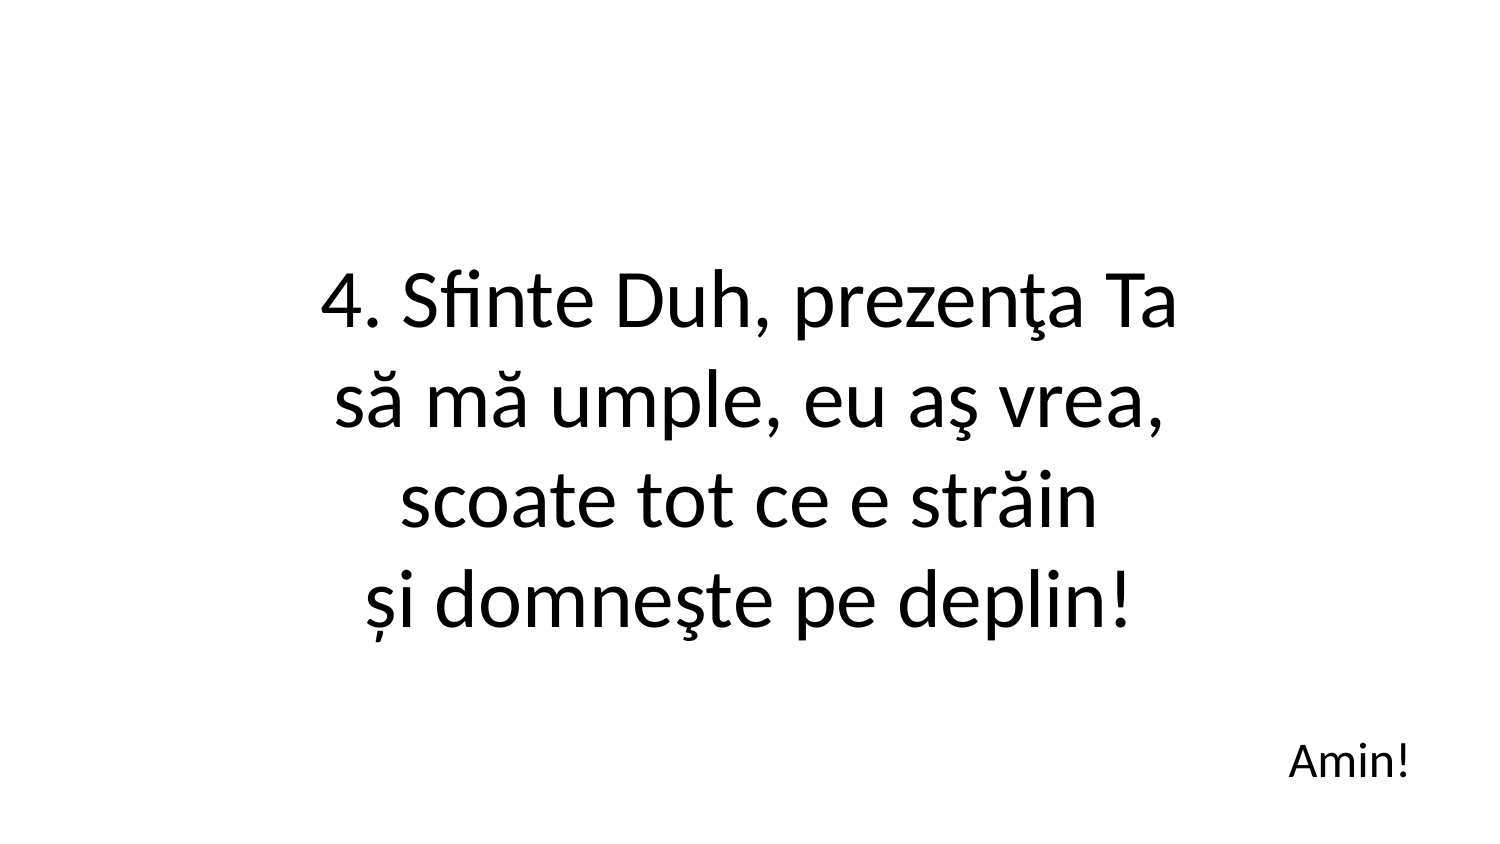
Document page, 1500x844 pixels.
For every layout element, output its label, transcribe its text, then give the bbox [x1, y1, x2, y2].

text_box 4. Sfinte Duh, prezenţa Ta să mă umple, eu aş vrea, scoate tot ce e străin și domneşte pe deplin! [305, 192, 1195, 652]
text_box Amin! [1273, 674, 1427, 795]
